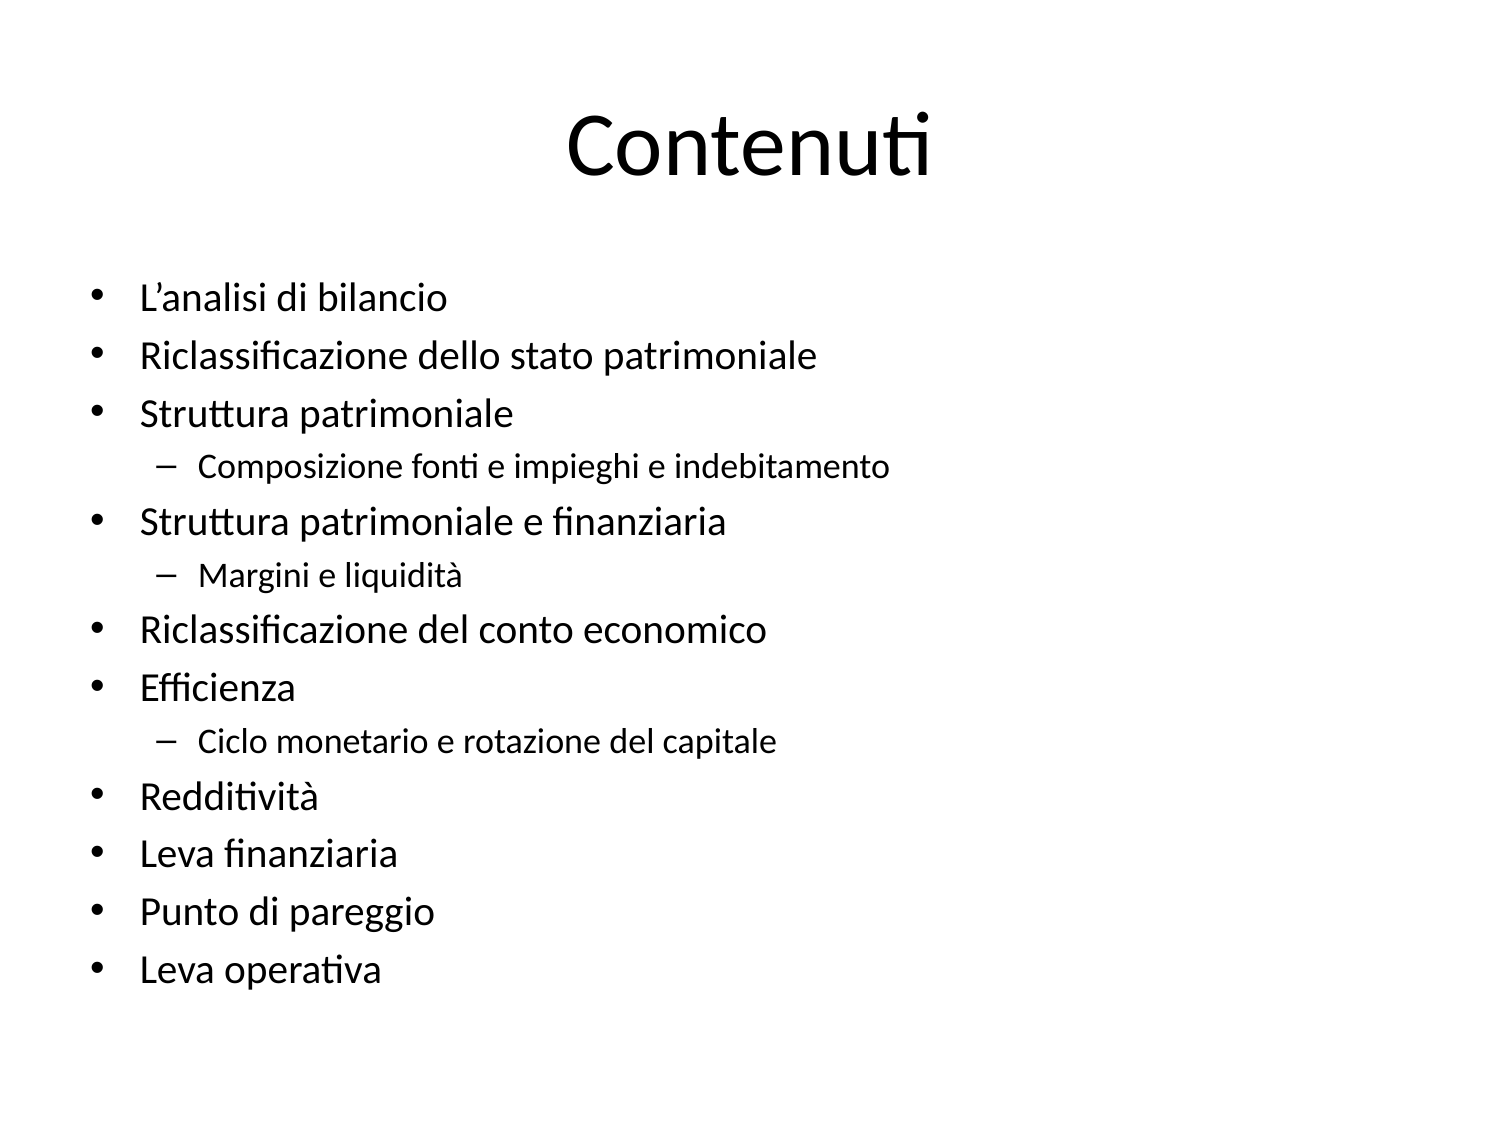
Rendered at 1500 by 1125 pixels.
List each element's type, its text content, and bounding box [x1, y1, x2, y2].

list L’analisi di bilancio Riclassificazione dello stato patrimoniale Struttura patrimoniale Composizione fonti e impieghi e indebitamento Struttura patrimoniale e finanziaria Margini e liquidità Riclassificazione del conto economico Efficienza Ciclo monetario e rotazione del capitale Redditività Leva finanziaria Punto di pareggio Leva operativa [75, 262, 1425, 1005]
title Contenuti [75, 45, 1425, 233]
